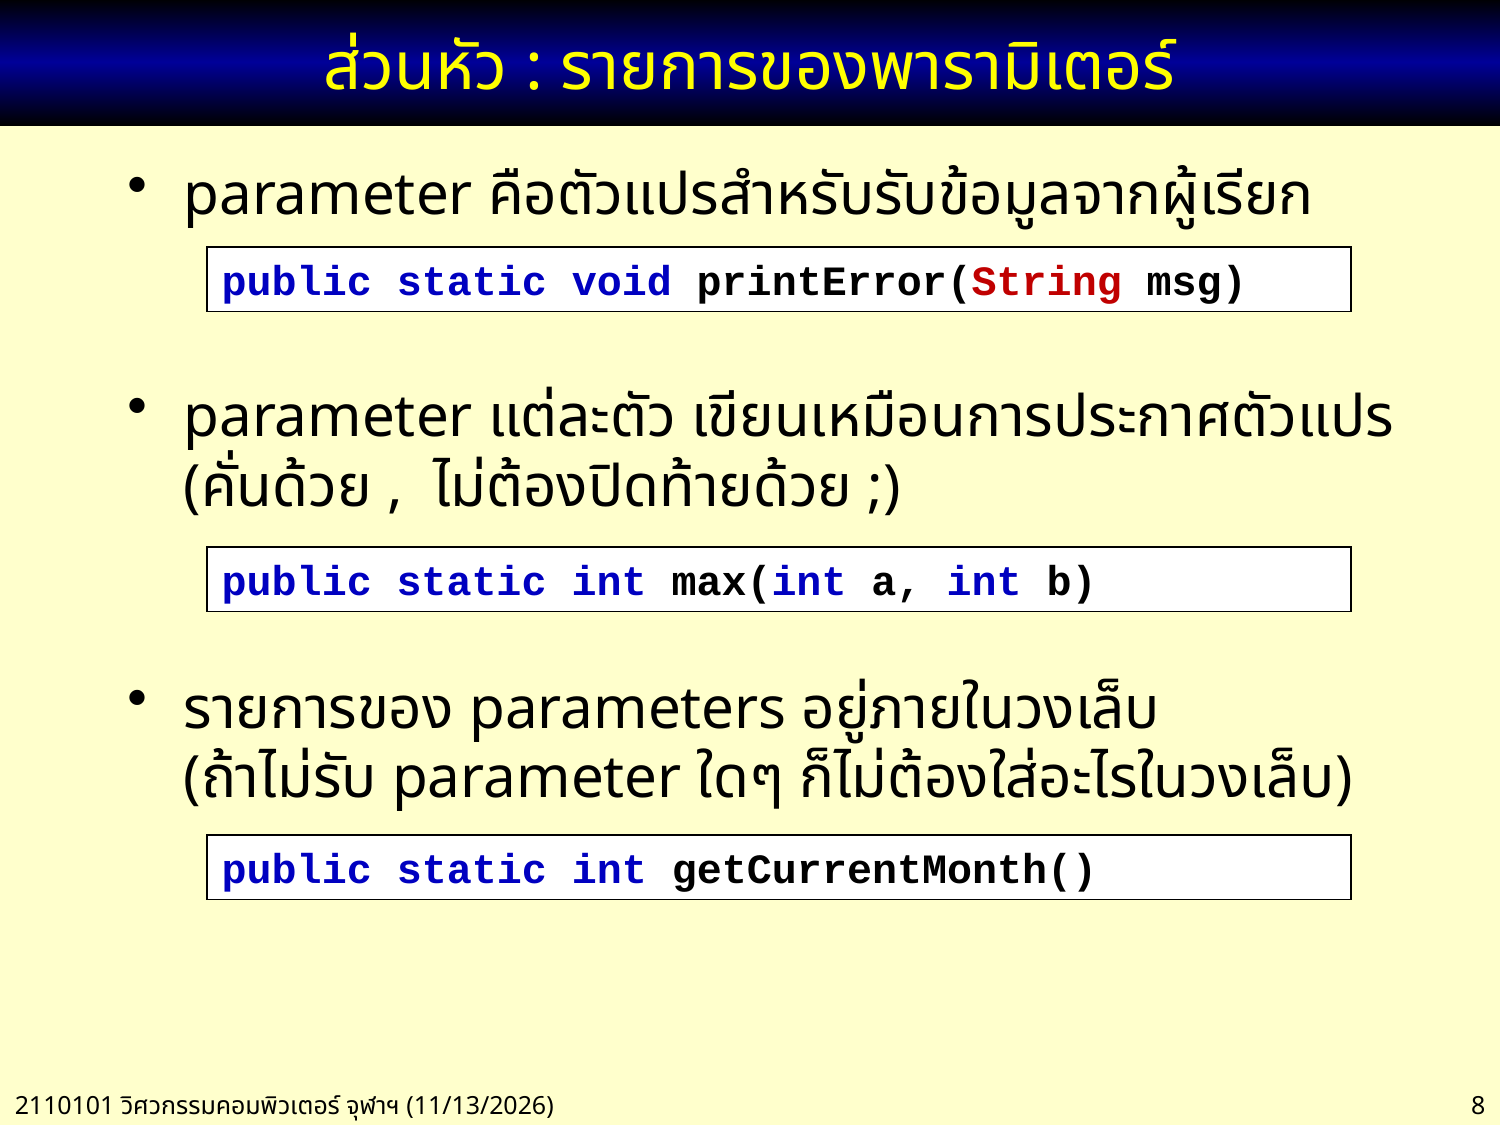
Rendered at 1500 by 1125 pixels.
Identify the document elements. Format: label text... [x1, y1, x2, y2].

list parameter คือตัวแปรสำหรับรับข้อมูลจากผู้เรียก parameter แต่ละตัว เขียนเหมือนการประกาศตัวแปร (คั่นด้วย , ไม่ต้องปิดท้ายด้วย ;) รายการของ parameters อยู่ภายในวงเล็บ (ถ้าไม่รับ parameter ใดๆ ก็ไม่ต้องใส่อะไรในวงเล็บ) [112, 148, 1457, 987]
title ส่วนหัว : รายการของพารามิเตอร์ [0, 0, 1500, 126]
text_box public static int getCurrentMonth() [206, 834, 1352, 900]
text_box public static int max(int a, int b) [206, 546, 1352, 612]
text_box public static void printError(String msg) [206, 246, 1352, 312]
